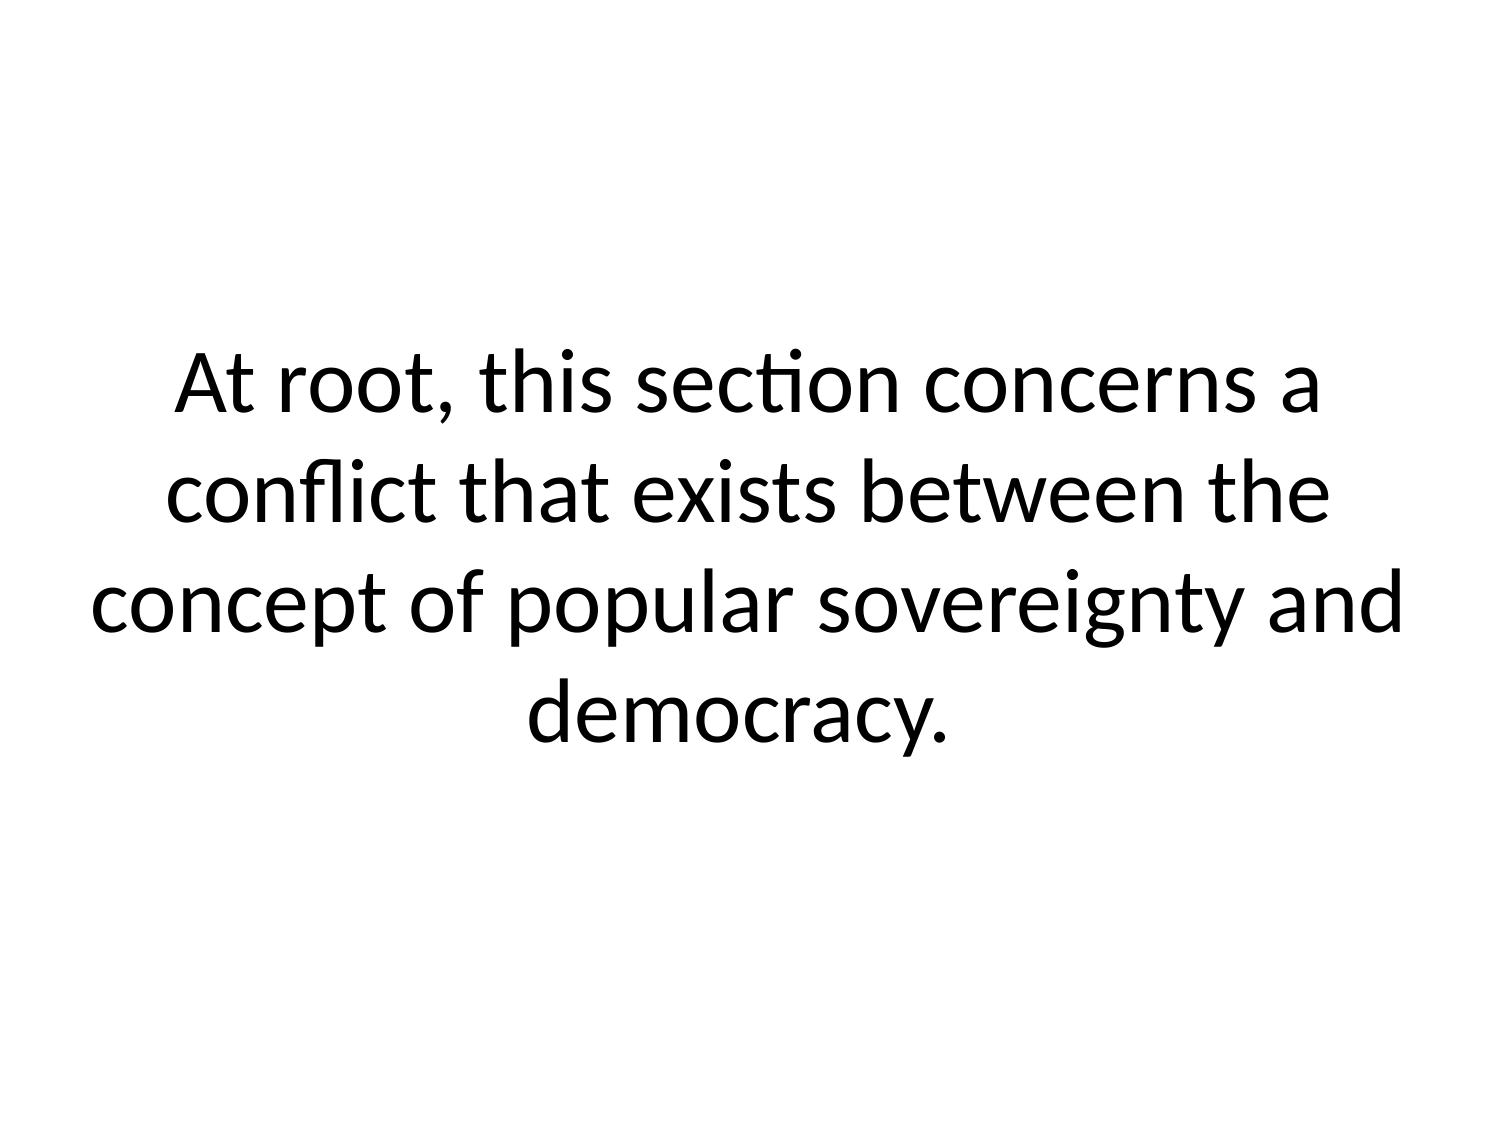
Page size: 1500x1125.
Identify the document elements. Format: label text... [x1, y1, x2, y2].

title At root, this section concerns a conflict that exists between the concept of popular sovereignty and democracy. [74, 44, 1426, 1038]
